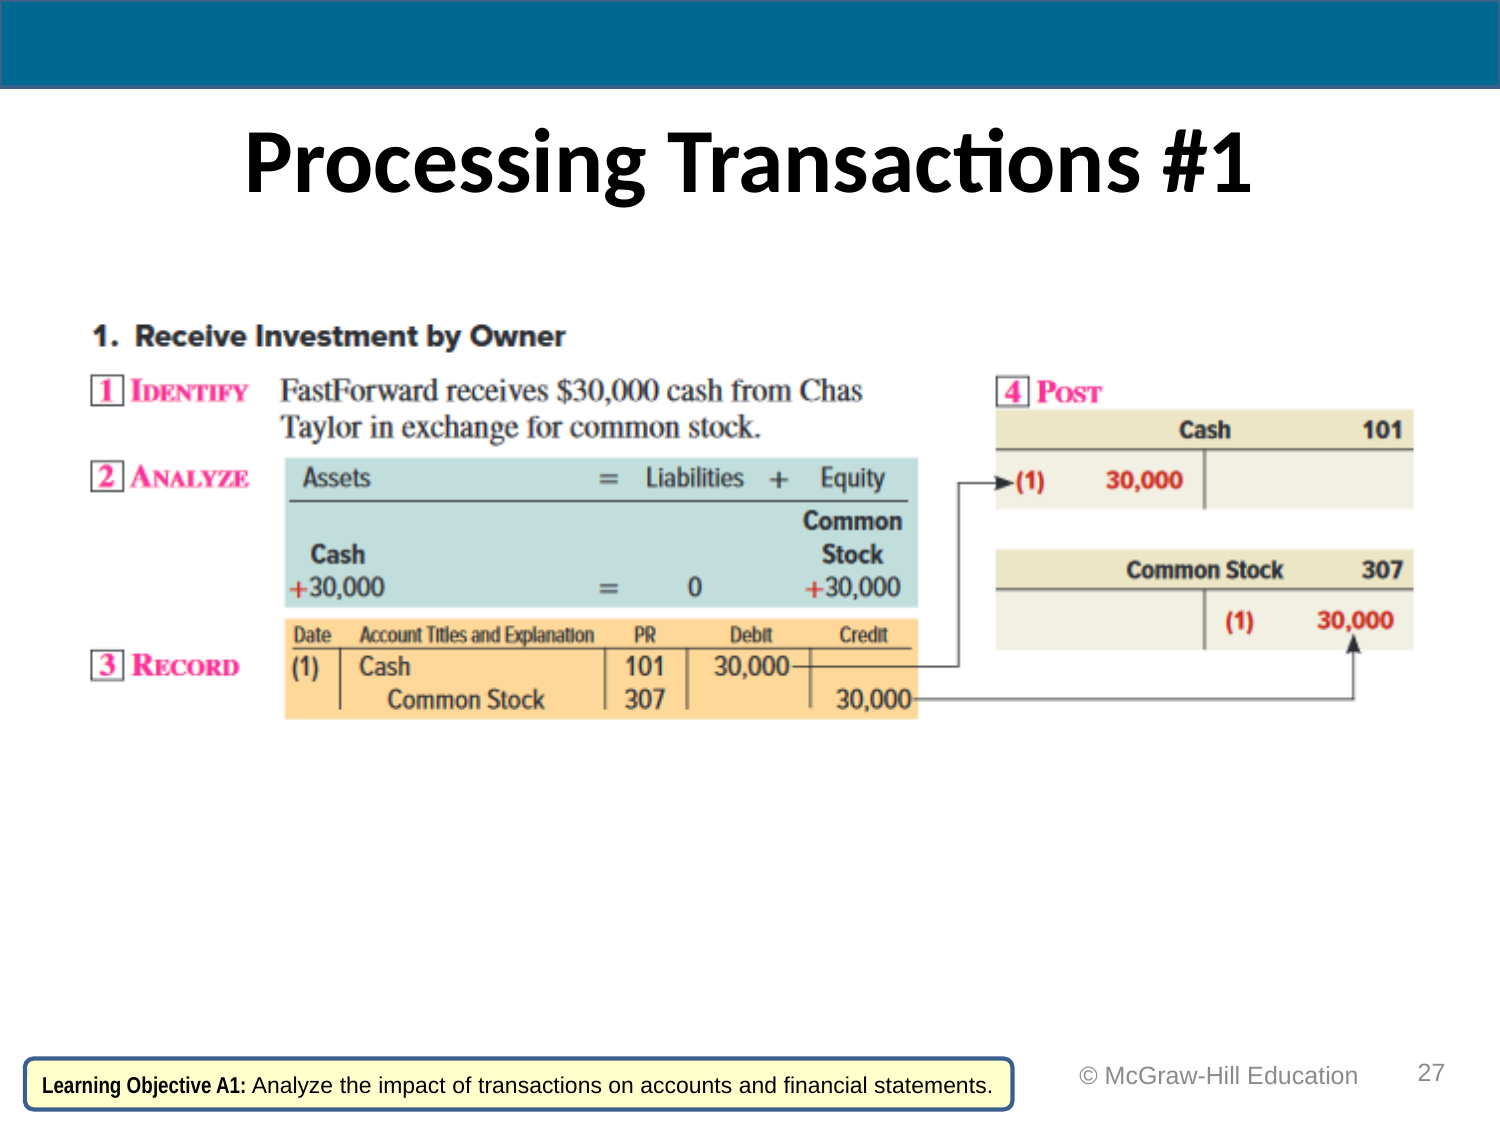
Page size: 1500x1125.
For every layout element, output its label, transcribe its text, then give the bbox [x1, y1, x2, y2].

title Processing Transactions #1 [75, 89, 1425, 250]
text_box © McGraw-Hill Education [1057, 1052, 1413, 1090]
slide_number 27 [1110, 1041, 1461, 1101]
picture [74, 311, 1436, 724]
text_box [0, 0, 1500, 89]
text_box Learning Objective A1: Analyze the impact of transactions on accounts and financial statements. [24, 1058, 1013, 1110]
